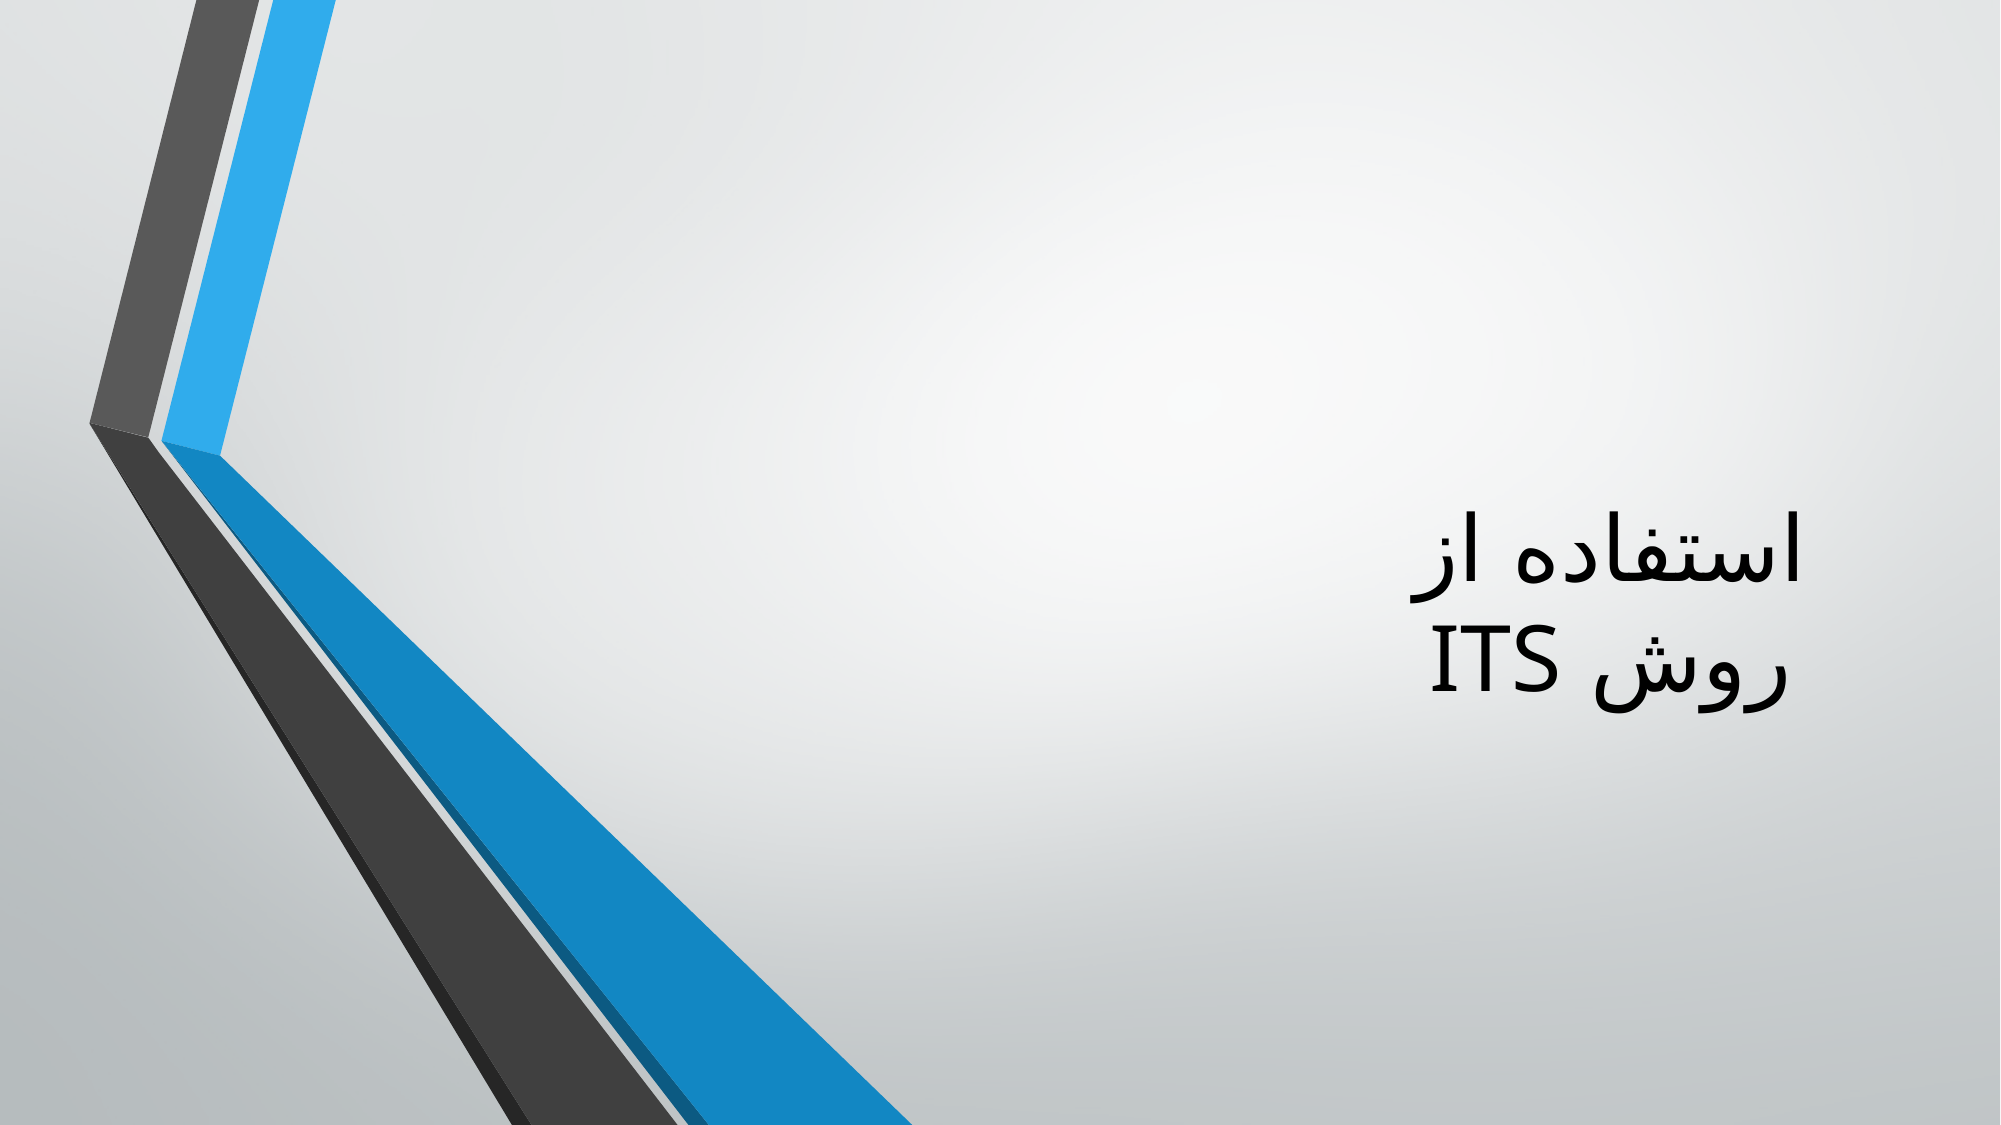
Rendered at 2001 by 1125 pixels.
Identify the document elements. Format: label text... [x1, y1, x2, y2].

title استفاده از روش ITS [1299, 320, 1922, 718]
